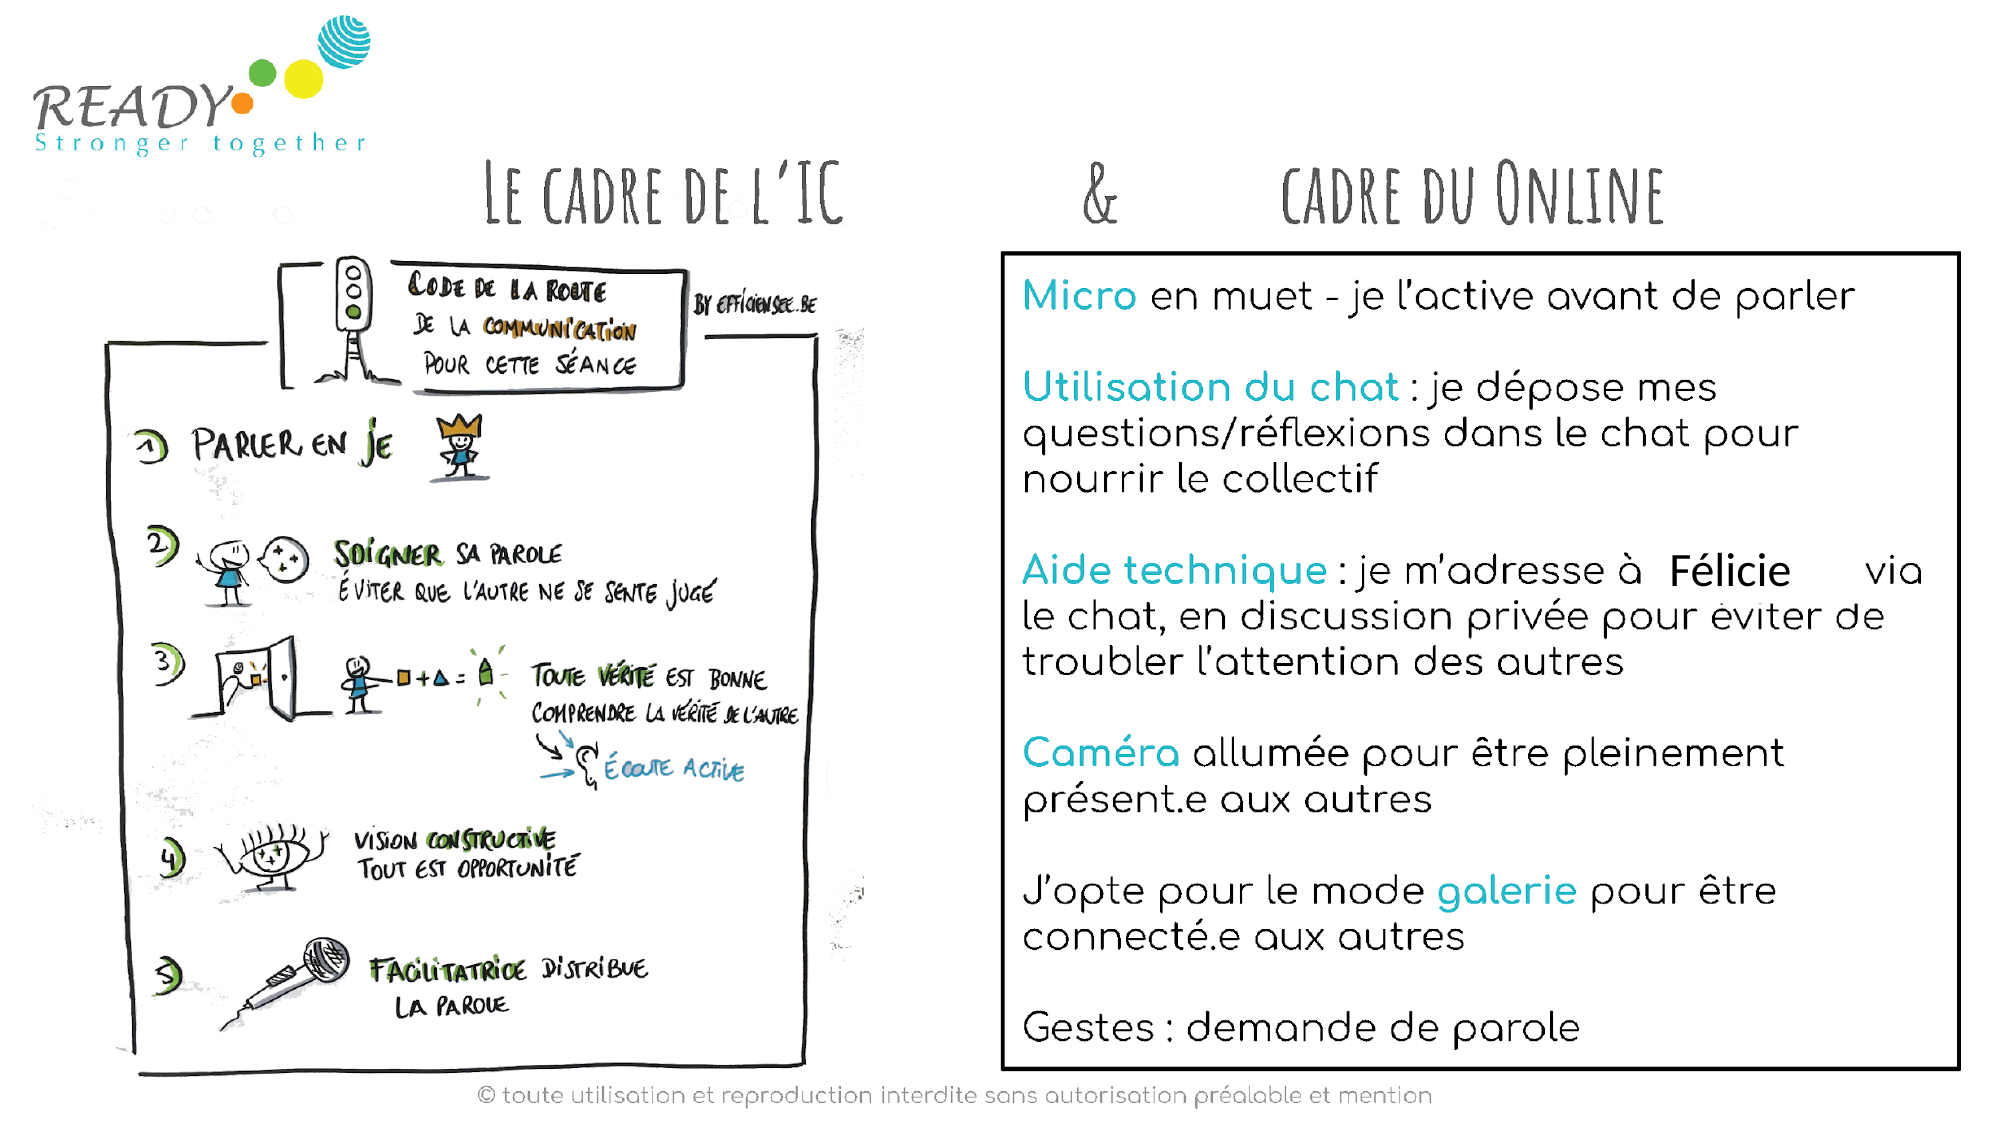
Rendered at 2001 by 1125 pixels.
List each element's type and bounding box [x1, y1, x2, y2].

list [5, 2, 2000, 1125]
